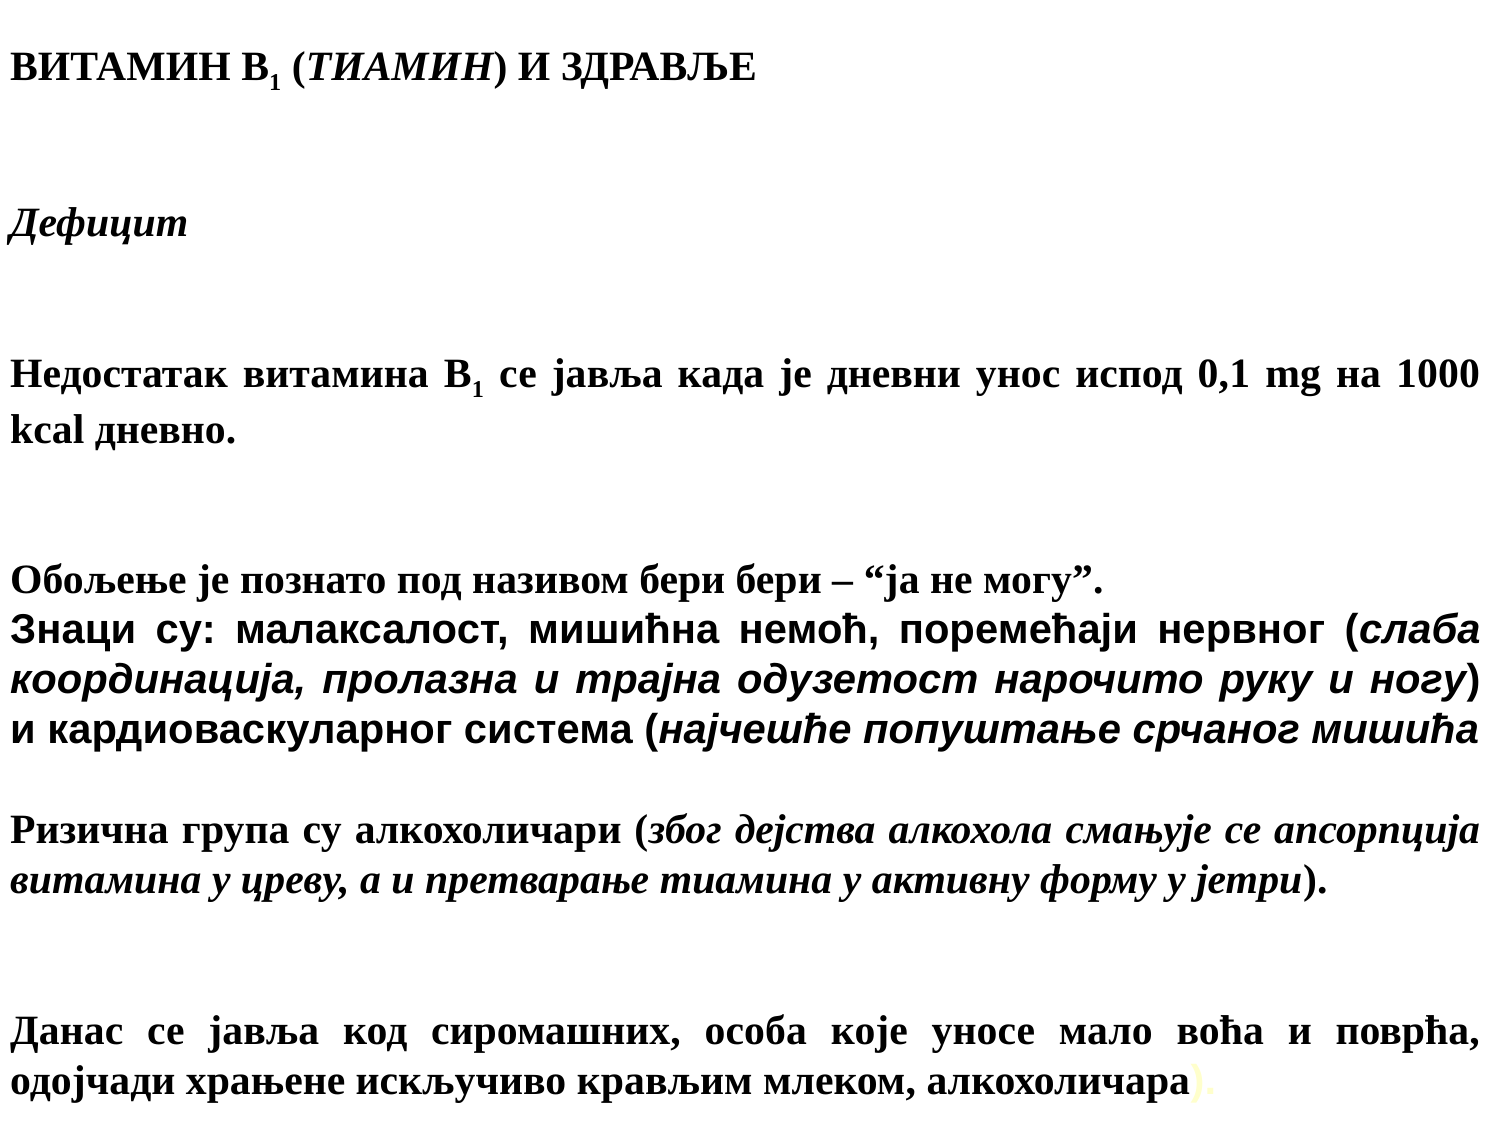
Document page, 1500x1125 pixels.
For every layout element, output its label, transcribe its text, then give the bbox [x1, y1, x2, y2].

text_box ВИТАМИН B1 (ТИАМИН) И ЗДРАВЉЕ Дефицит Недостатак витамина B1 се јавља када је дневни унос испод 0,1 mg на 1000 kcal дневно. Обољење је познато под називом бери бери – “ја не могу”. Знаци су: малаксалост, мишићна немоћ, поремећаји нервног (слаба координација, пролазна и трајна одузетост нарочито руку и ногу) и кардиоваскуларног система (најчешће попуштање срчаног мишића Ризична група су алкохоличари (због дејства алкохола смањује се апсорпција витамина у цреву, а и претварање тиамина у активну форму у јетри). Данас се јавља код сиромашних, особа које уносе мало воћа и поврћа, одојчади храњене искључиво крављим млеком, алкохоличара). [0, 30, 1496, 1110]
